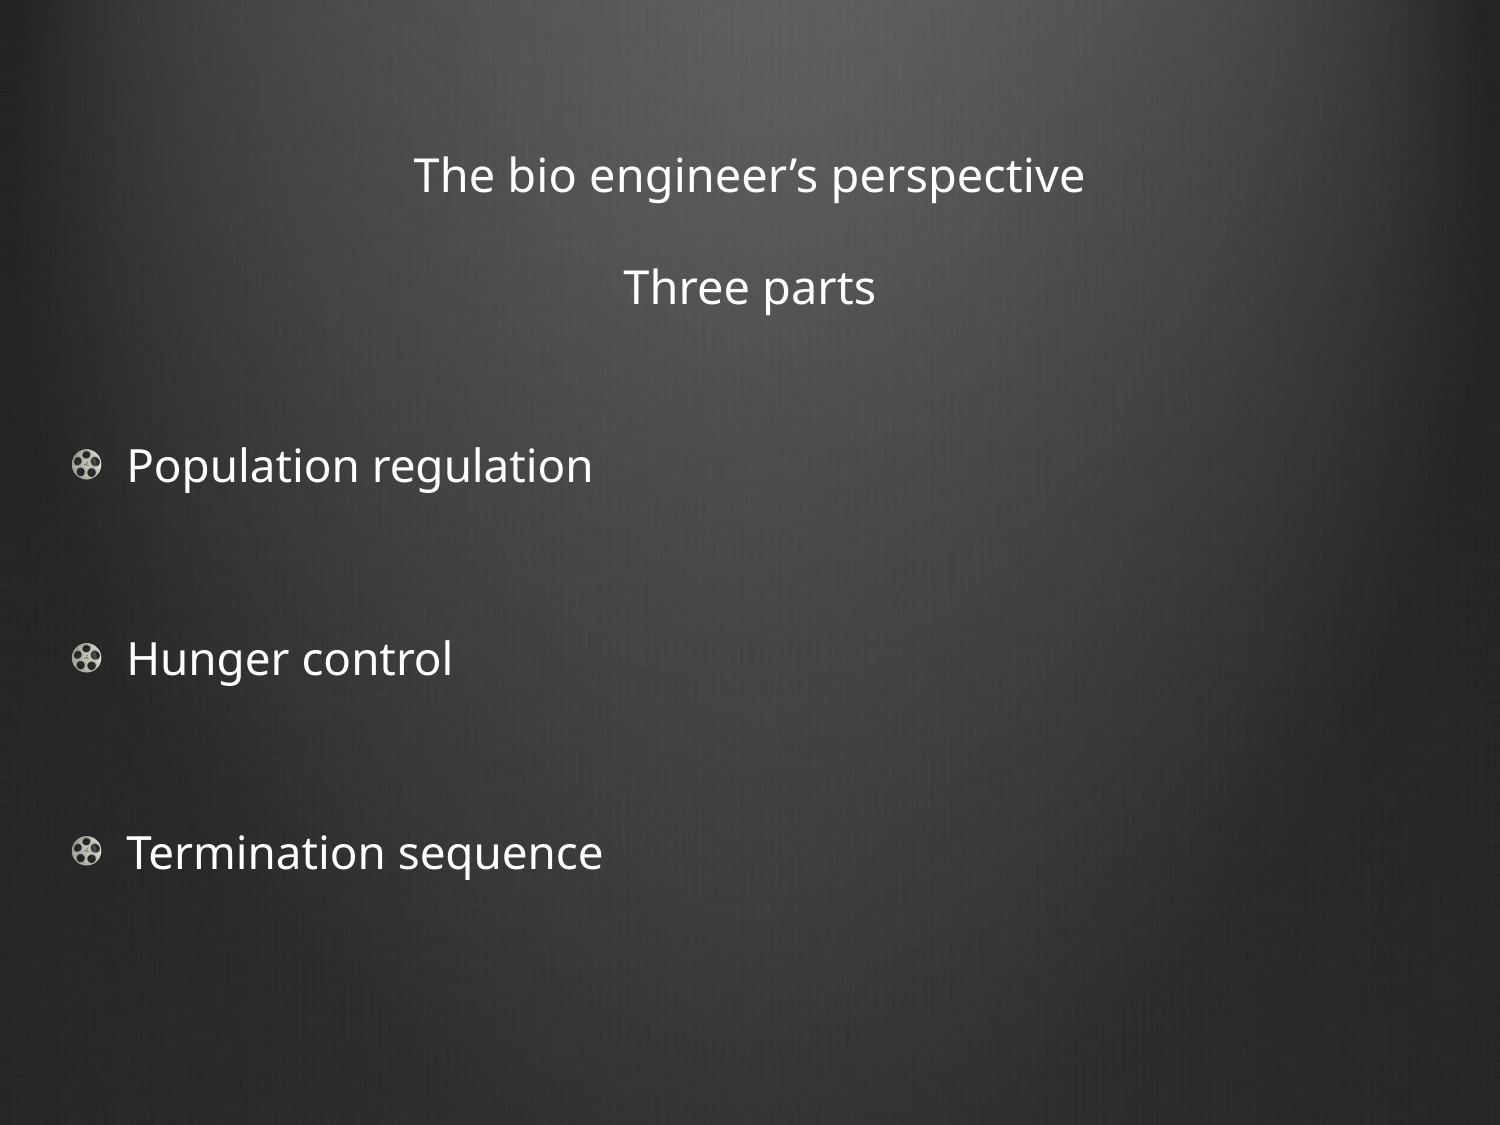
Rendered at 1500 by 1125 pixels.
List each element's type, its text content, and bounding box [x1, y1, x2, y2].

picture [70, 834, 103, 867]
picture [70, 641, 103, 674]
list Population regulation Hunger control Termination sequence [55, 429, 1405, 1125]
title The bio engineer’s perspective Three parts [75, 135, 1425, 324]
picture [70, 447, 103, 481]
